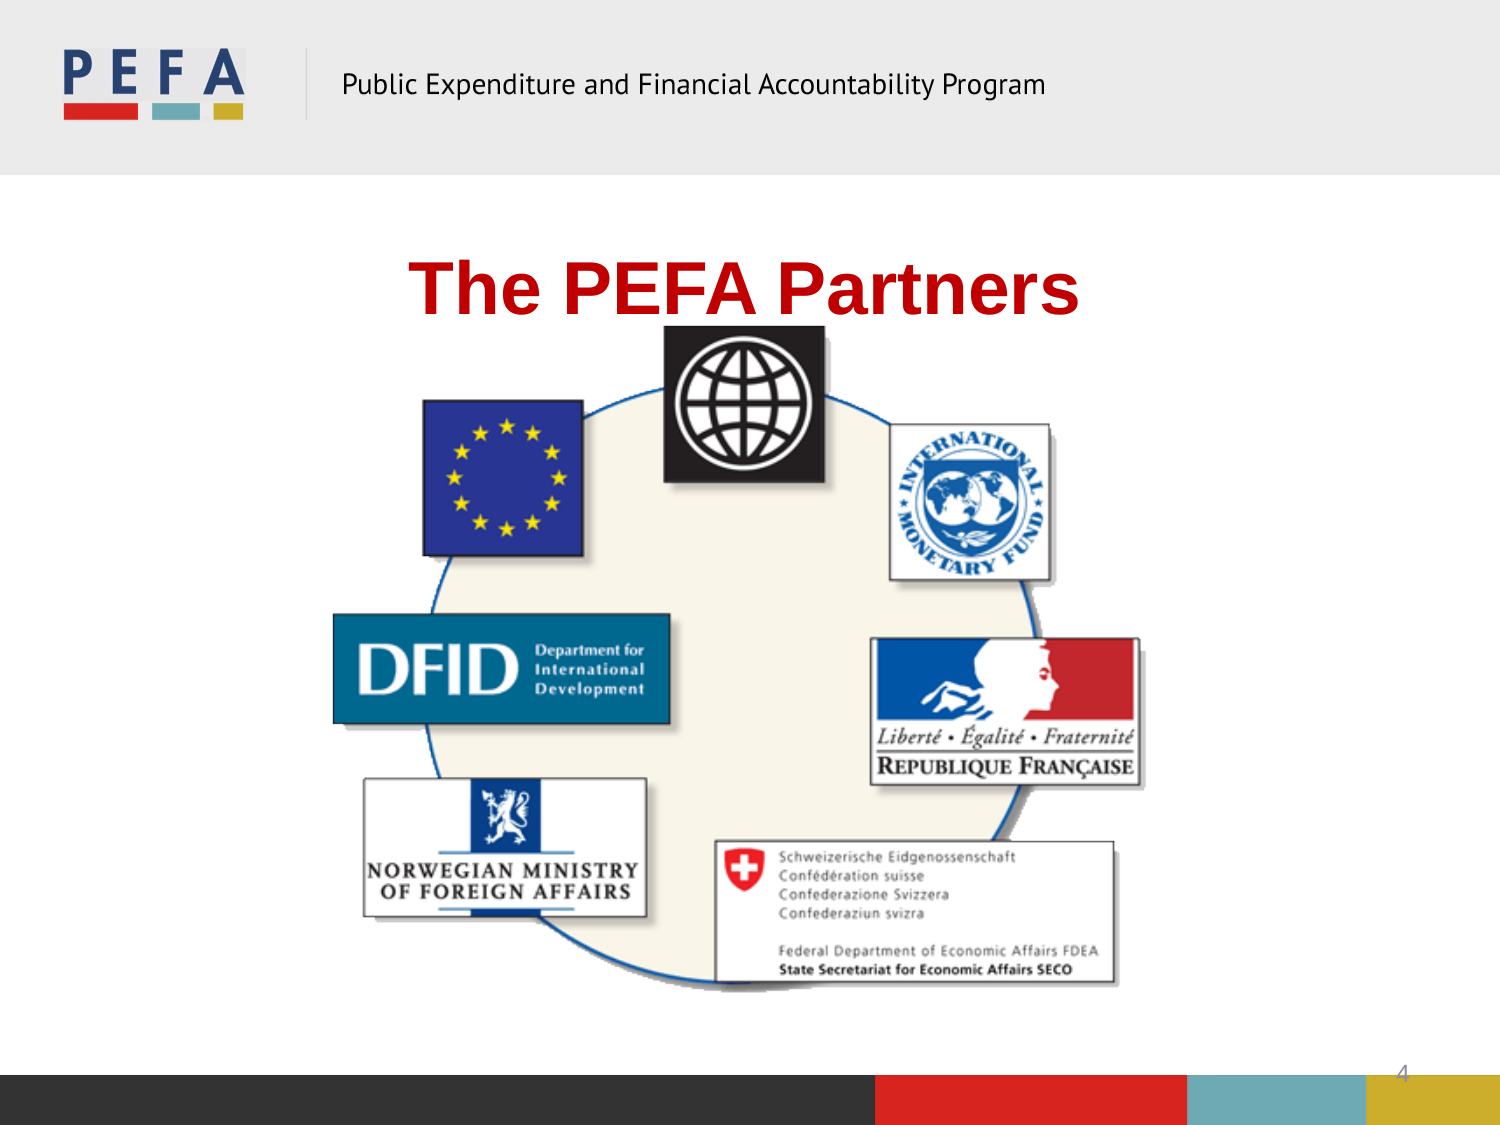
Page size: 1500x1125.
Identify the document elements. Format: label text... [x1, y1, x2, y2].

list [312, 302, 1164, 1024]
title The PEFA Partners [64, 207, 1426, 339]
picture [0, 0, 1500, 1125]
slide_number 4 [1074, 1042, 1425, 1103]
